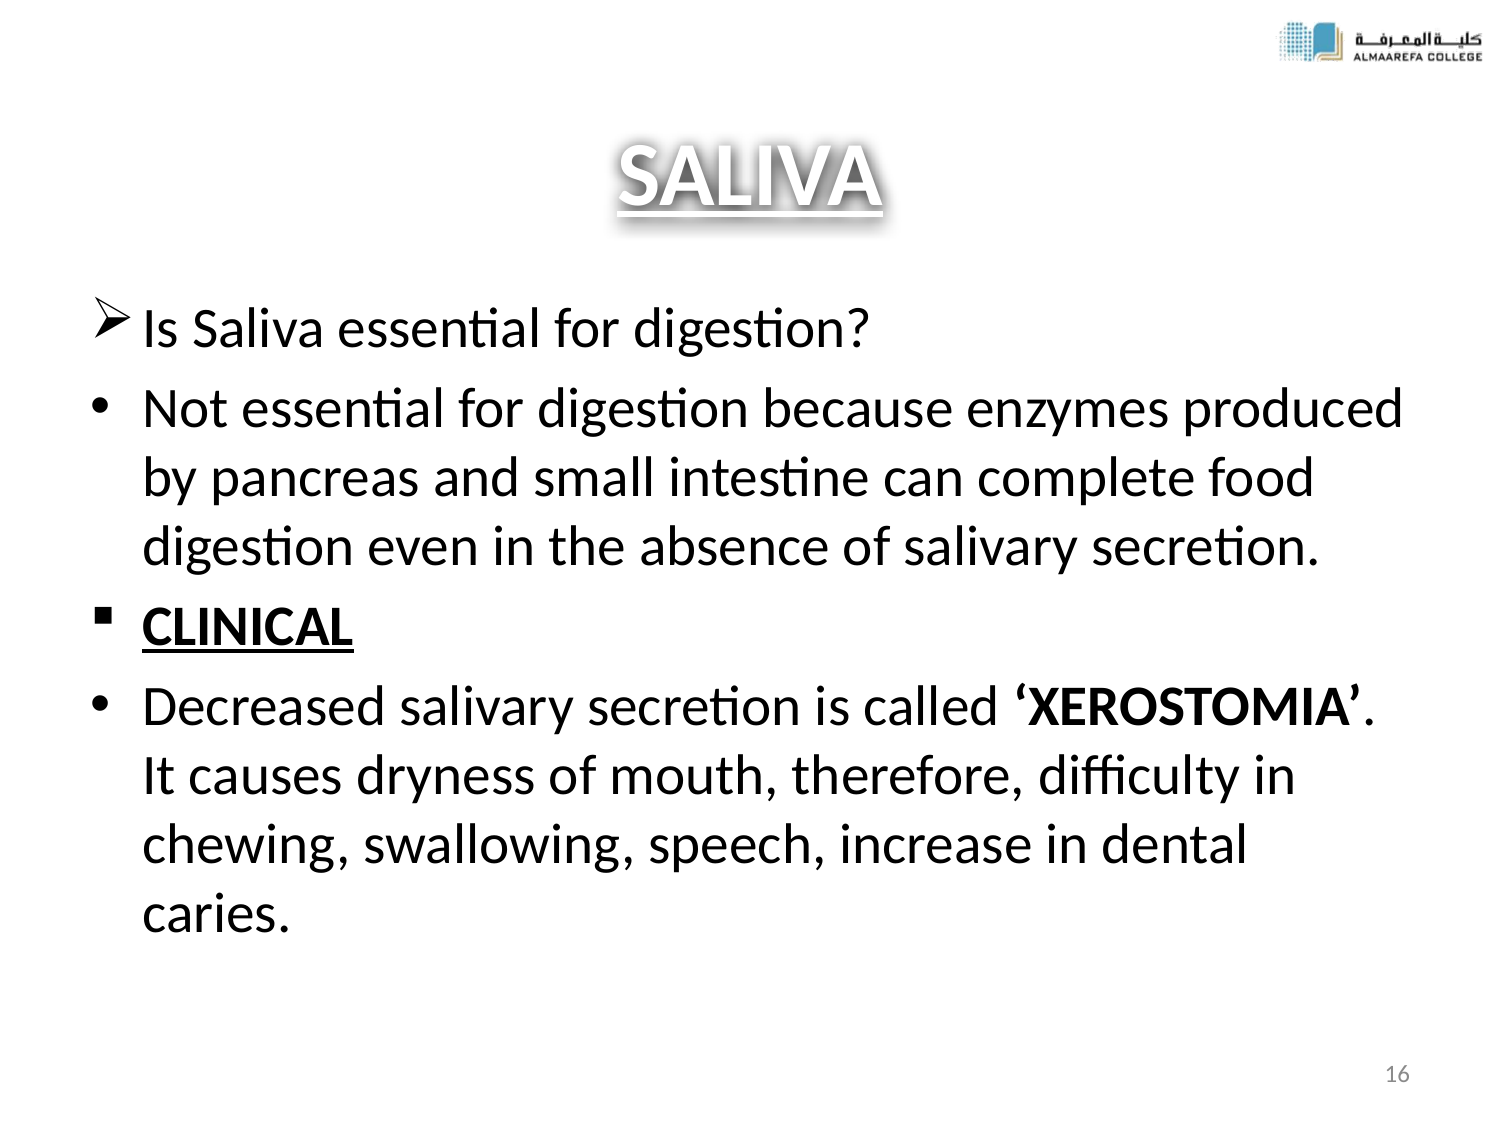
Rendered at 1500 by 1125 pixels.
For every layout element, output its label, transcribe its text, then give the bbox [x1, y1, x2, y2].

list Is Saliva essential for digestion? Not essential for digestion because enzymes produced by pancreas and small intestine can complete food digestion even in the absence of salivary secretion. CLINICAL Decreased salivary secretion is called ‘XEROSTOMIA’. It causes dryness of mouth, therefore, difficulty in chewing, swallowing, speech, increase in dental caries. [75, 282, 1425, 1025]
picture [1275, 12, 1487, 78]
slide_number 16 [1074, 1042, 1425, 1103]
title SALIVA [75, 75, 1425, 263]
